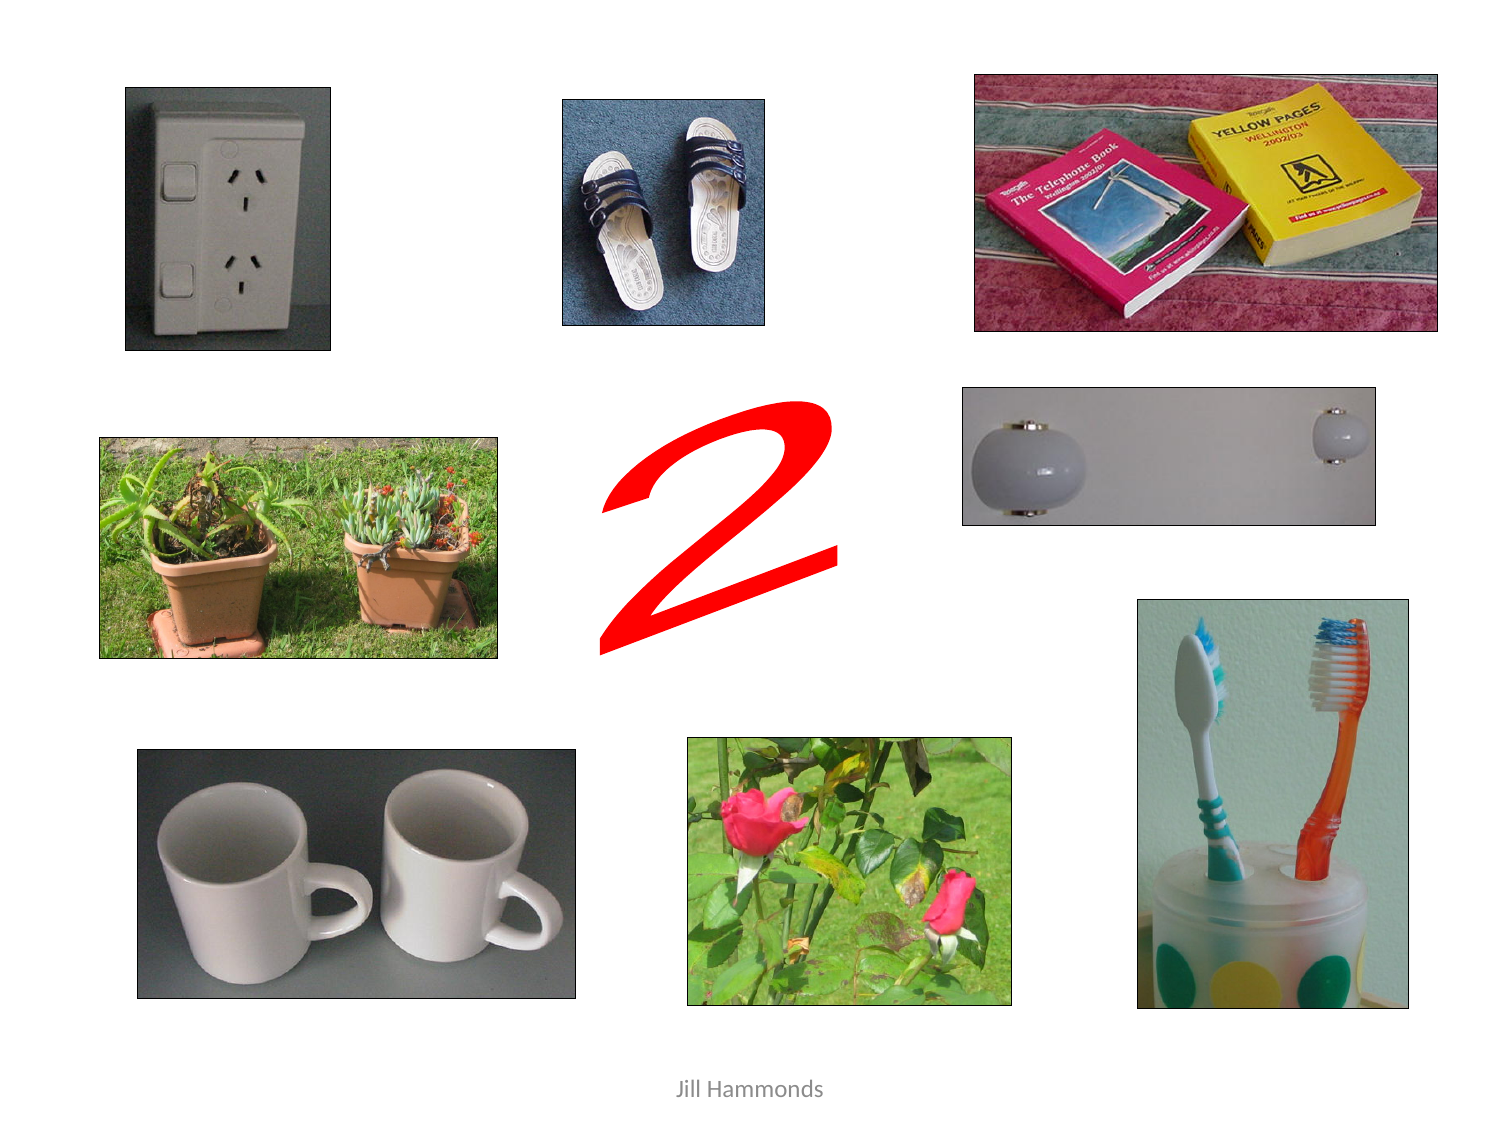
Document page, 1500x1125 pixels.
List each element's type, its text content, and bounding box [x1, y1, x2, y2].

picture [962, 387, 1376, 526]
footer Jill Hammonds [512, 1042, 988, 1103]
picture [1137, 599, 1408, 1008]
picture [124, 87, 331, 351]
picture [974, 74, 1438, 332]
picture [687, 737, 1011, 1006]
picture [562, 99, 765, 326]
picture [99, 437, 498, 659]
picture [137, 749, 576, 998]
